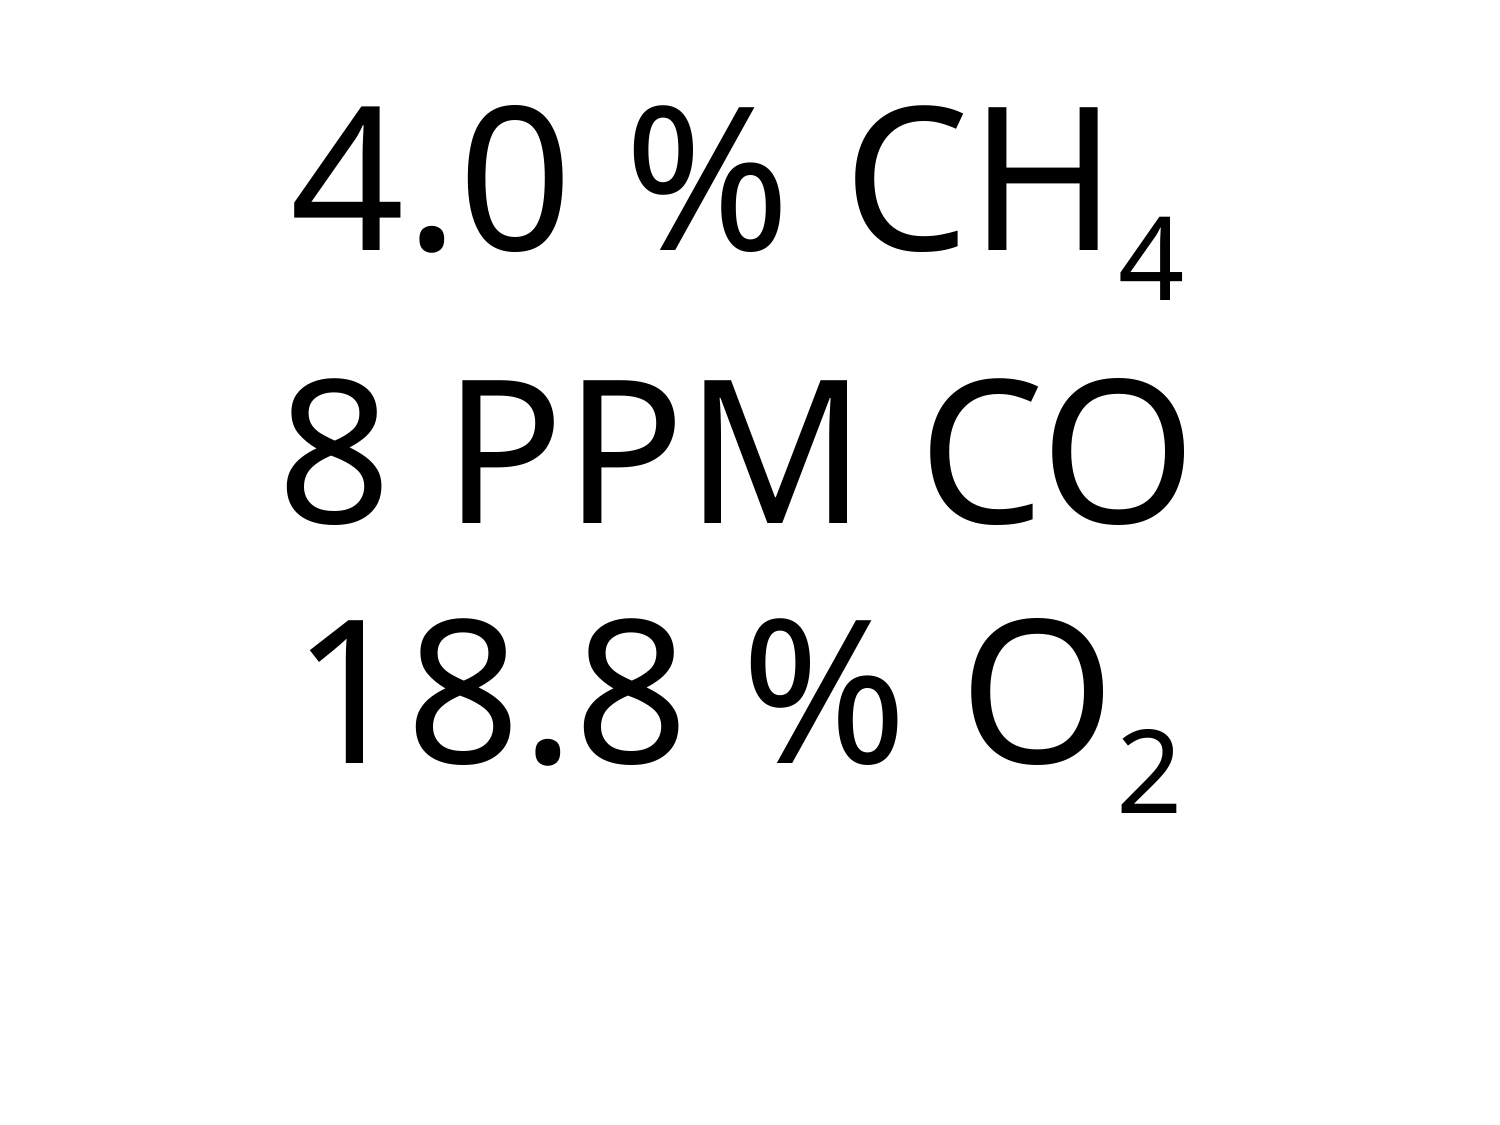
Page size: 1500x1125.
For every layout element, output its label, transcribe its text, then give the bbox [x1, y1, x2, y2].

title 4.0 % CH4 8 PPM CO 18.8 % O2 [62, 350, 1413, 538]
